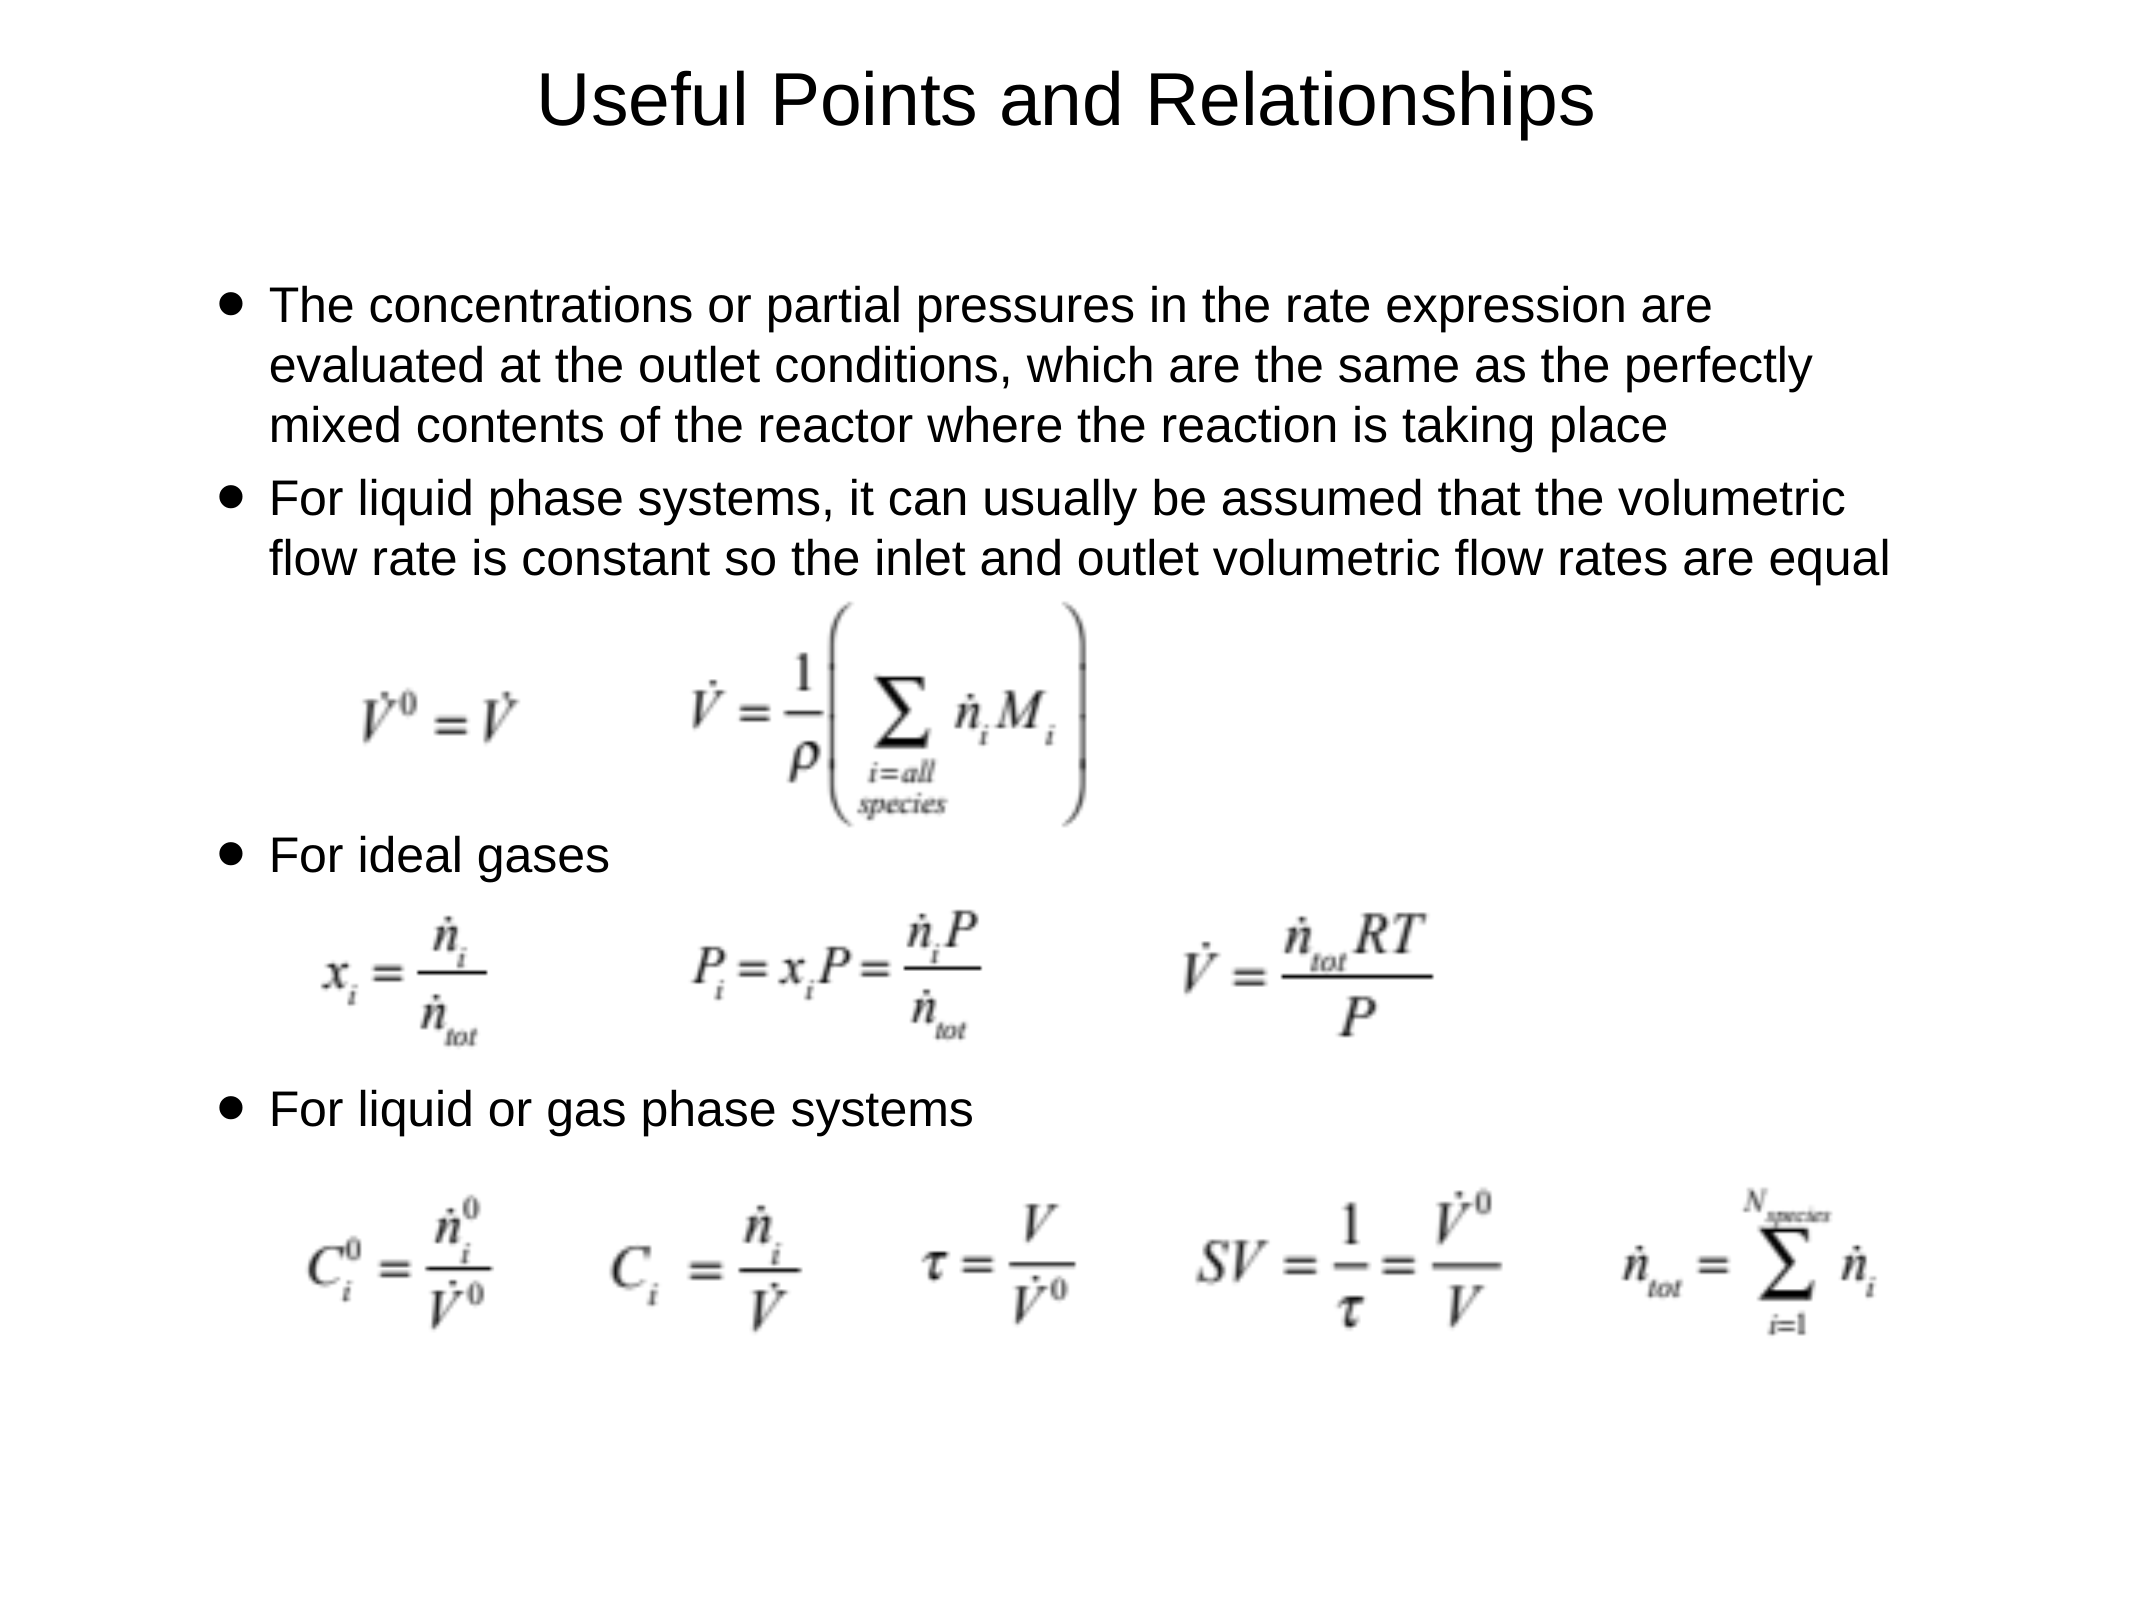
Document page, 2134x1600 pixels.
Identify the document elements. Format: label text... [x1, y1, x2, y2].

picture [1174, 892, 1438, 1049]
picture [300, 1178, 495, 1334]
picture [1189, 1174, 1507, 1336]
list The concentrations or partial pressures in the rate expression are evaluated at the outlet conditions, which are the same as the perfectly mixed contents of the reactor where the reaction is taking place For liquid phase systems, it can usually be assumed that the volumetric flow rate is constant so the inlet and outlet volumetric flow rates are equal For ideal gases For liquid or gas phase systems [208, 264, 1925, 1463]
picture [684, 593, 1090, 832]
title Useful Points and Relationships [208, 41, 1925, 250]
picture [604, 1174, 807, 1340]
picture [683, 892, 986, 1044]
picture [316, 894, 495, 1051]
picture [915, 1185, 1080, 1332]
picture [353, 674, 528, 749]
picture [1616, 1172, 1885, 1340]
